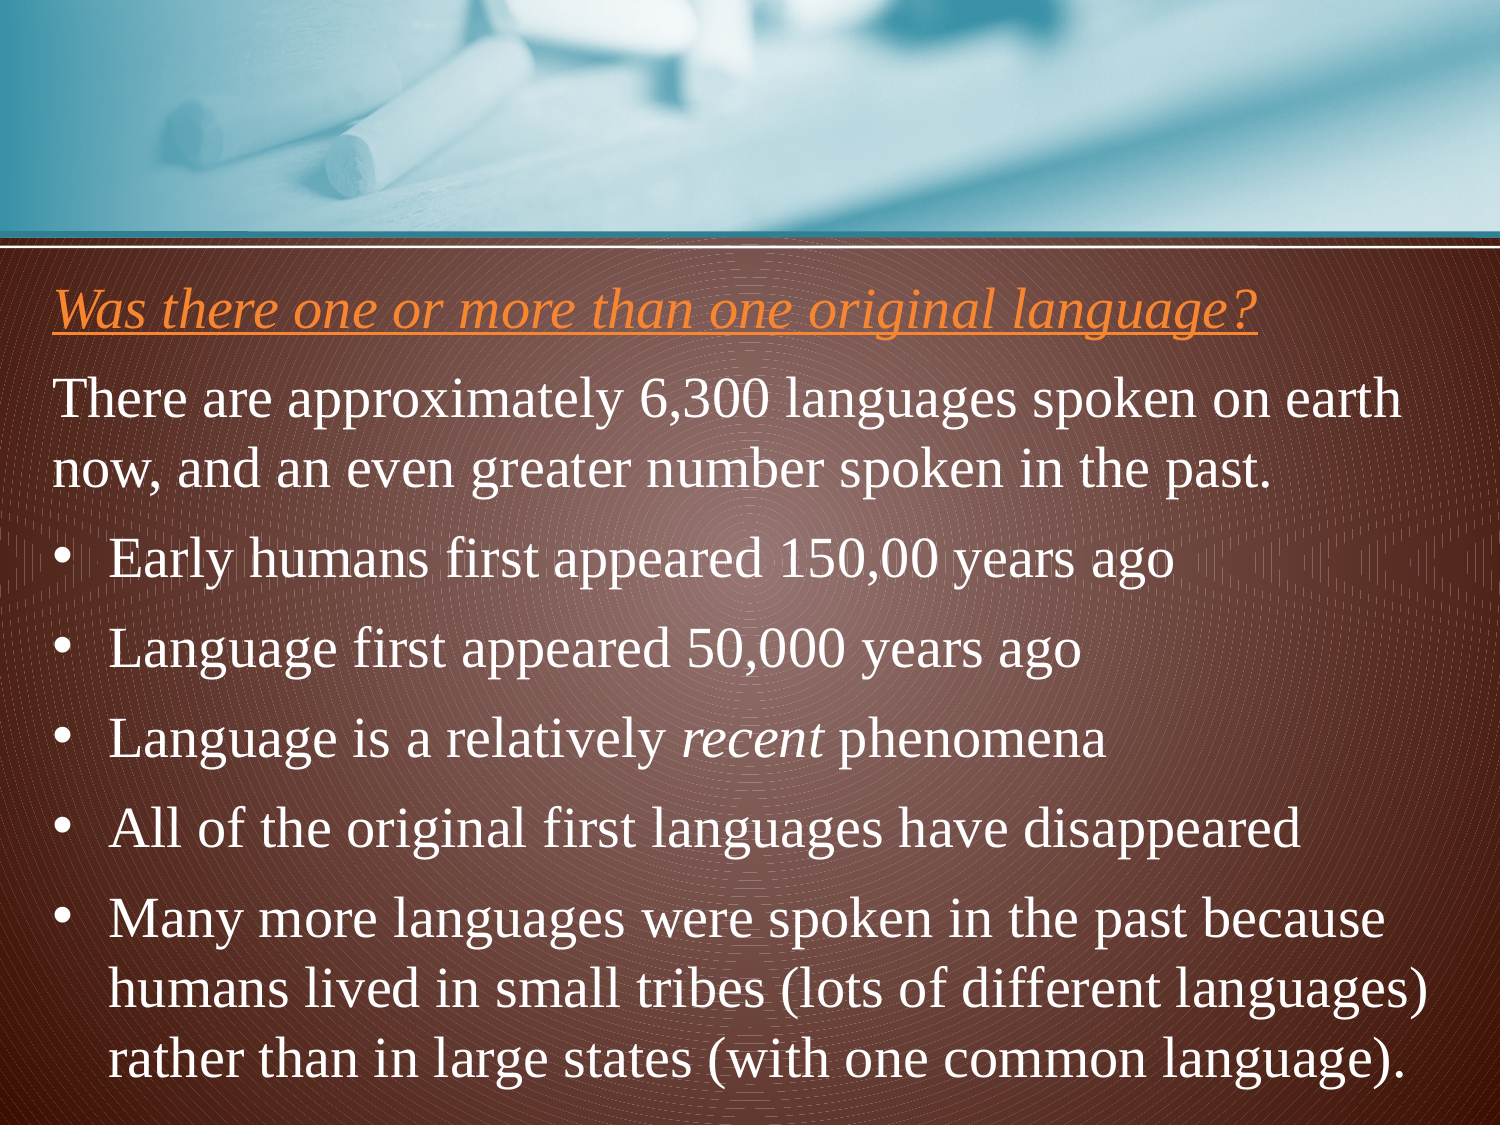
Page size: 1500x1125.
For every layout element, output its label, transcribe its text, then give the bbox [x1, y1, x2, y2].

list Was there one or more than one original language? There are approximately 6,300 languages spoken on earth now, and an even greater number spoken in the past. Early humans first appeared 150,00 years ago Language first appeared 50,000 years ago Language is a relatively recent phenomena All of the original first languages have disappeared Many more languages were spoken in the past because humans lived in small tribes (lots of different languages) rather than in large states (with one common language). [37, 262, 1463, 1100]
